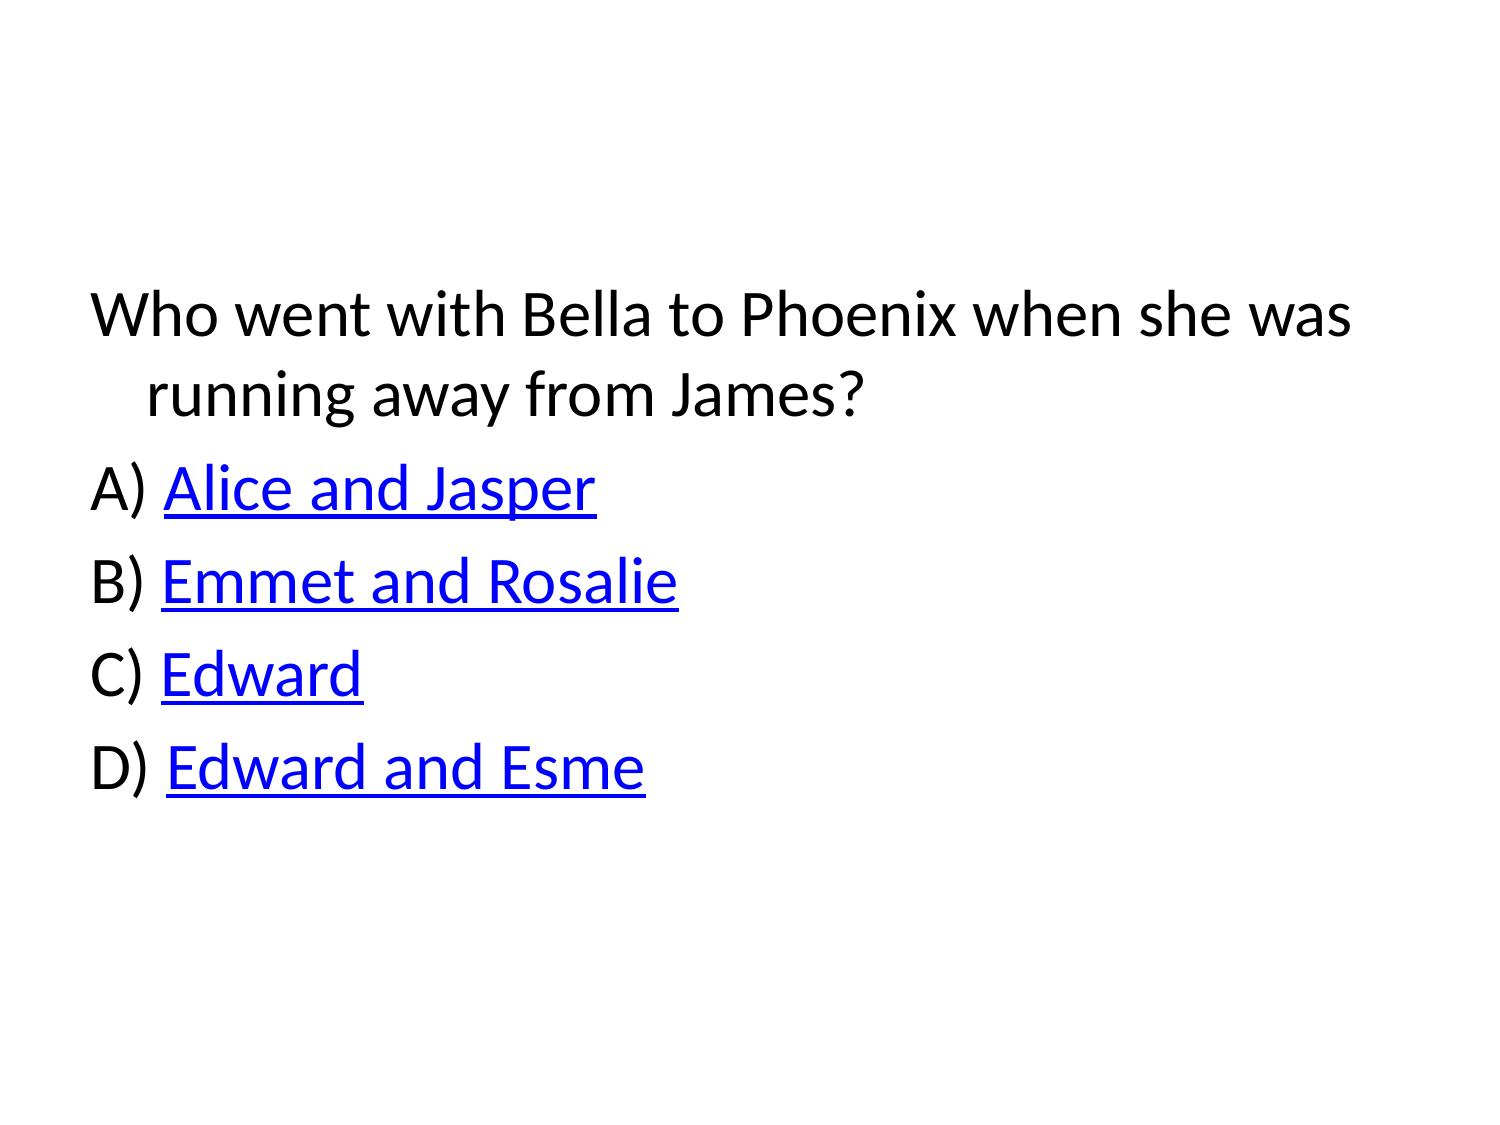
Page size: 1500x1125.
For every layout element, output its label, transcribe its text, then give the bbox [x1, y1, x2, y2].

list Who went with Bella to Phoenix when she was running away from James? A) Alice and Jasper B) Emmet and Rosalie C) Edward D) Edward and Esme [75, 262, 1425, 1005]
